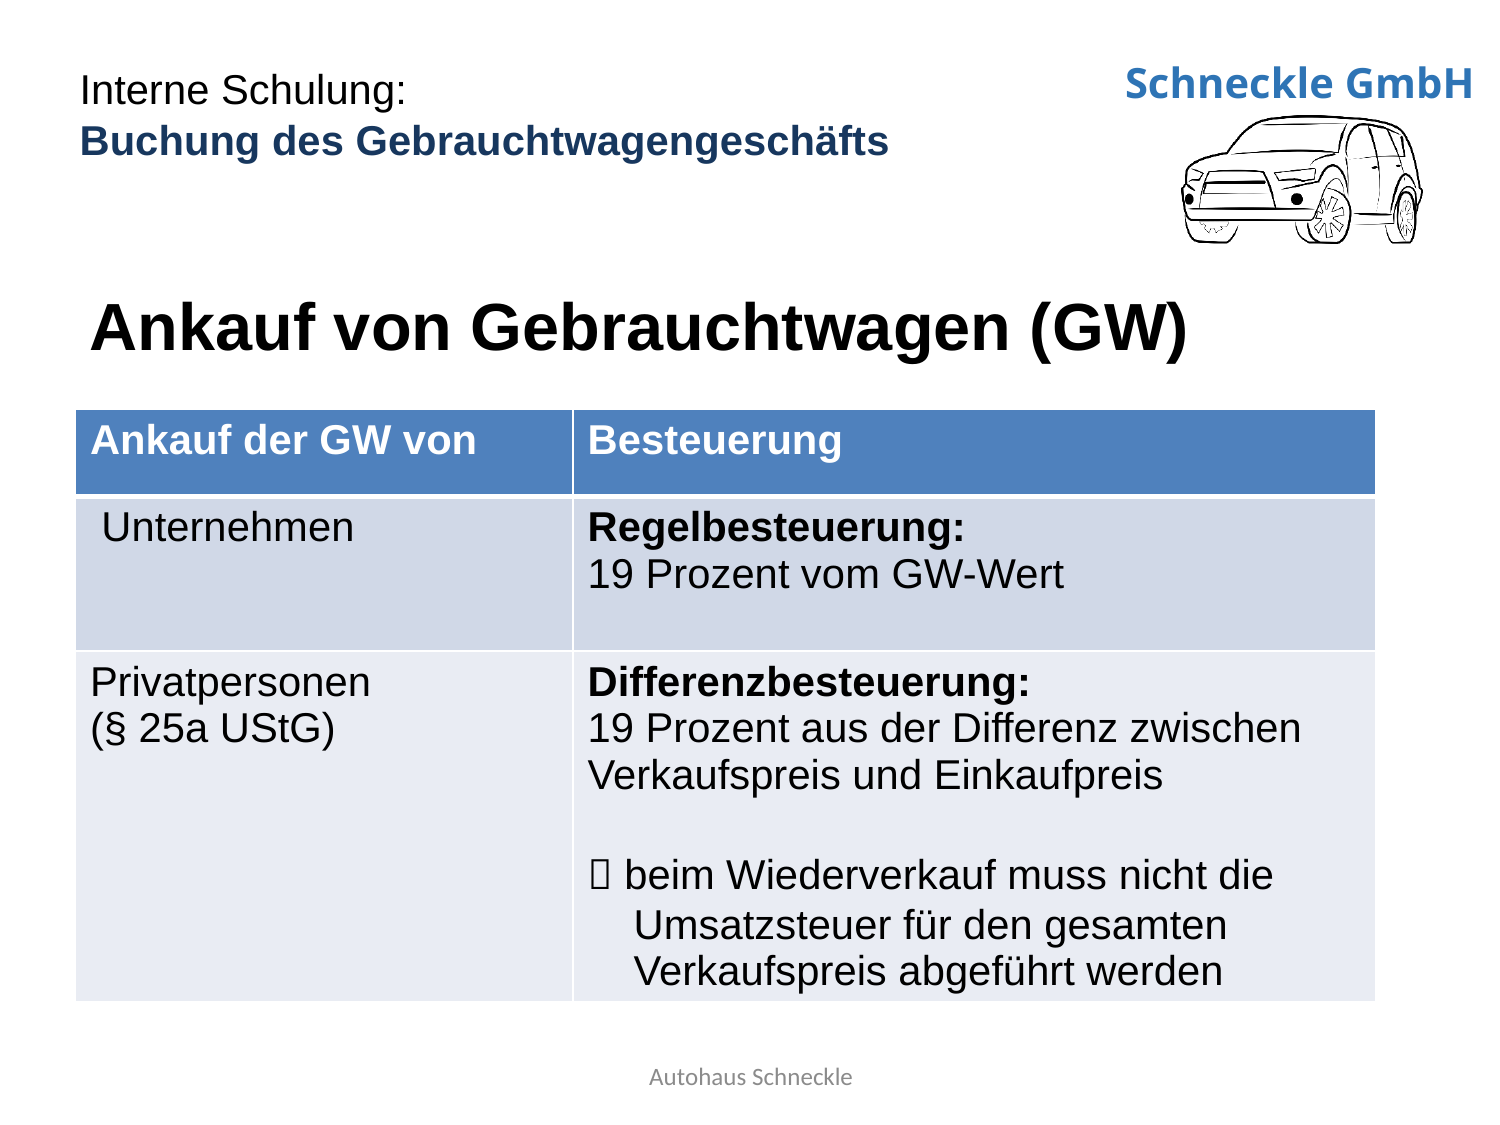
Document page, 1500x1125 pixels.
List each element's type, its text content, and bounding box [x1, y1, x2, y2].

table_cell Unternehmen [76, 499, 572, 650]
picture [1181, 115, 1423, 244]
table_cell Regelbesteuerung: 19 Prozent vom GW-Wert [574, 499, 1375, 650]
table_header Besteuerung [574, 410, 1375, 494]
table_header Ankauf der GW von [76, 410, 572, 494]
title Ankauf von Gebrauchtwagen (GW) [75, 276, 1425, 395]
table_cell Differenzbesteuerung: 19 Prozent aus der Differenz zwischen Verkaufspreis und Einkaufpreis  beim Wiederverkauf muss nicht die Umsatzsteuer für den gesamten Verkaufspreis abgeführt werden [574, 652, 1375, 1001]
table_cell Privatpersonen (§ 25a UStG) [76, 652, 572, 1001]
